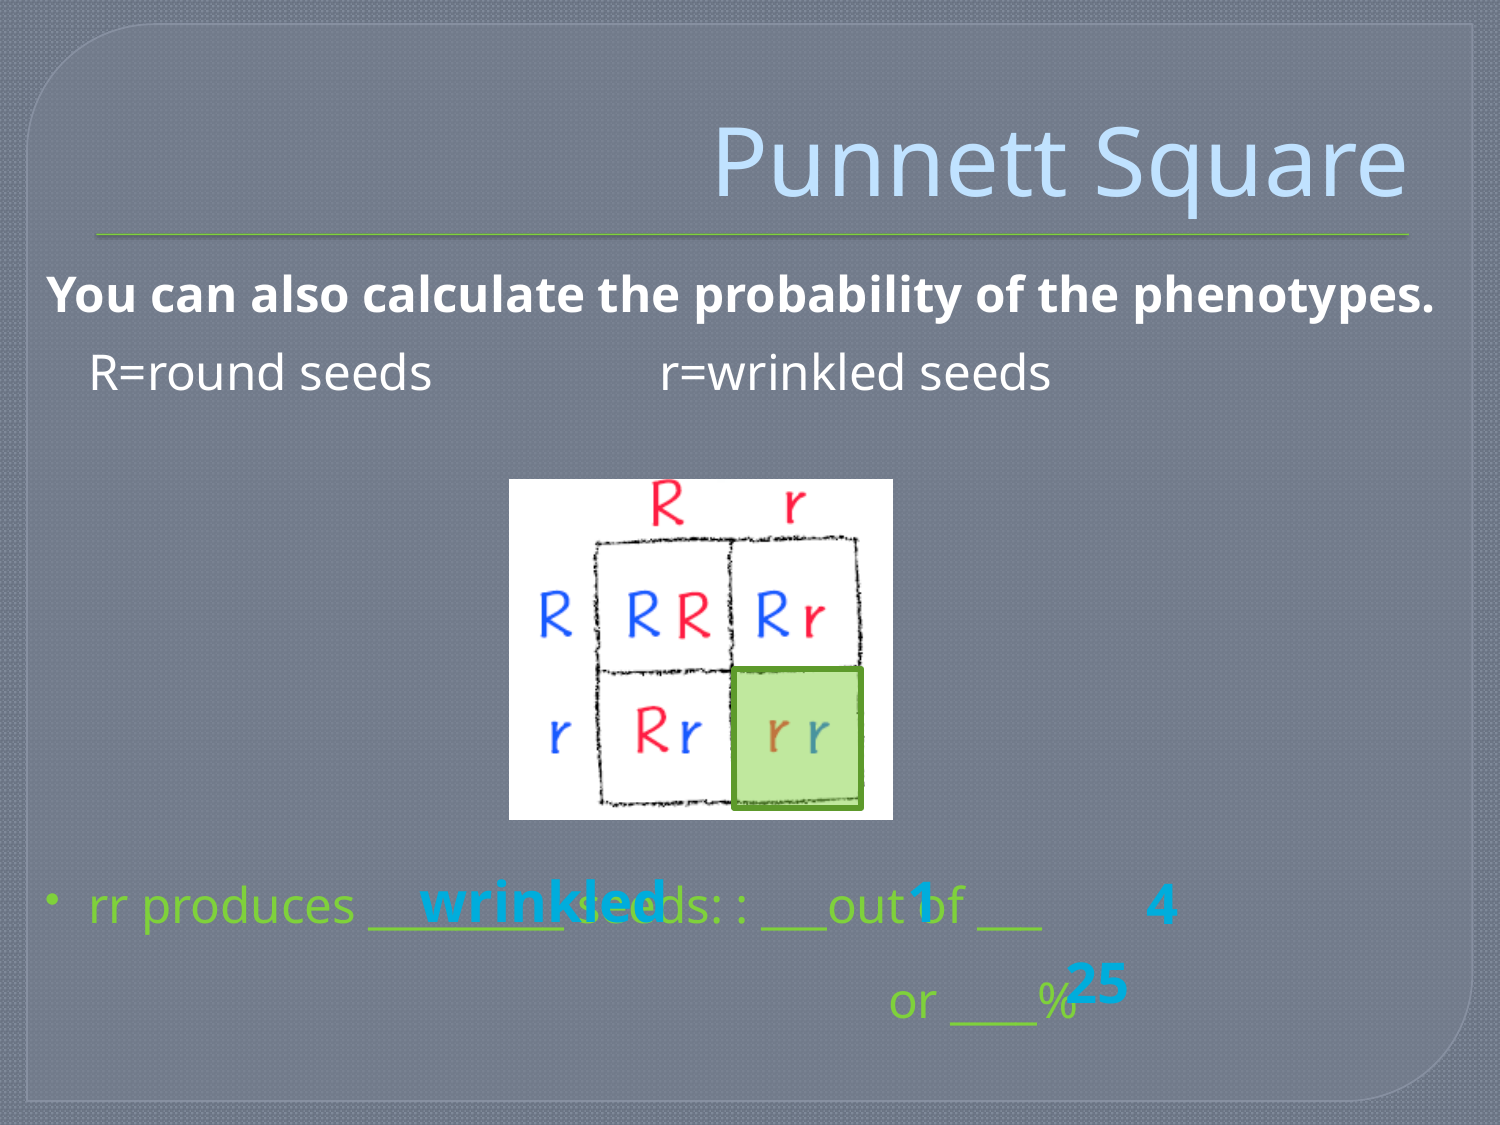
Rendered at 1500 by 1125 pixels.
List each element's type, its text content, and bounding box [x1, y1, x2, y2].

text_box 25 [1050, 940, 1145, 1023]
text_box wrinkled [404, 859, 684, 942]
text_box 1 [893, 859, 955, 942]
title Punnett Square [75, 0, 1425, 187]
text_box 4 [1131, 861, 1194, 944]
list You can also calculate the probability of the phenotypes. R=round seeds r=wrinkled seeds rr produces _________ seeds: : ___out of ___ or ____% [31, 187, 1471, 1064]
picture [508, 479, 893, 820]
